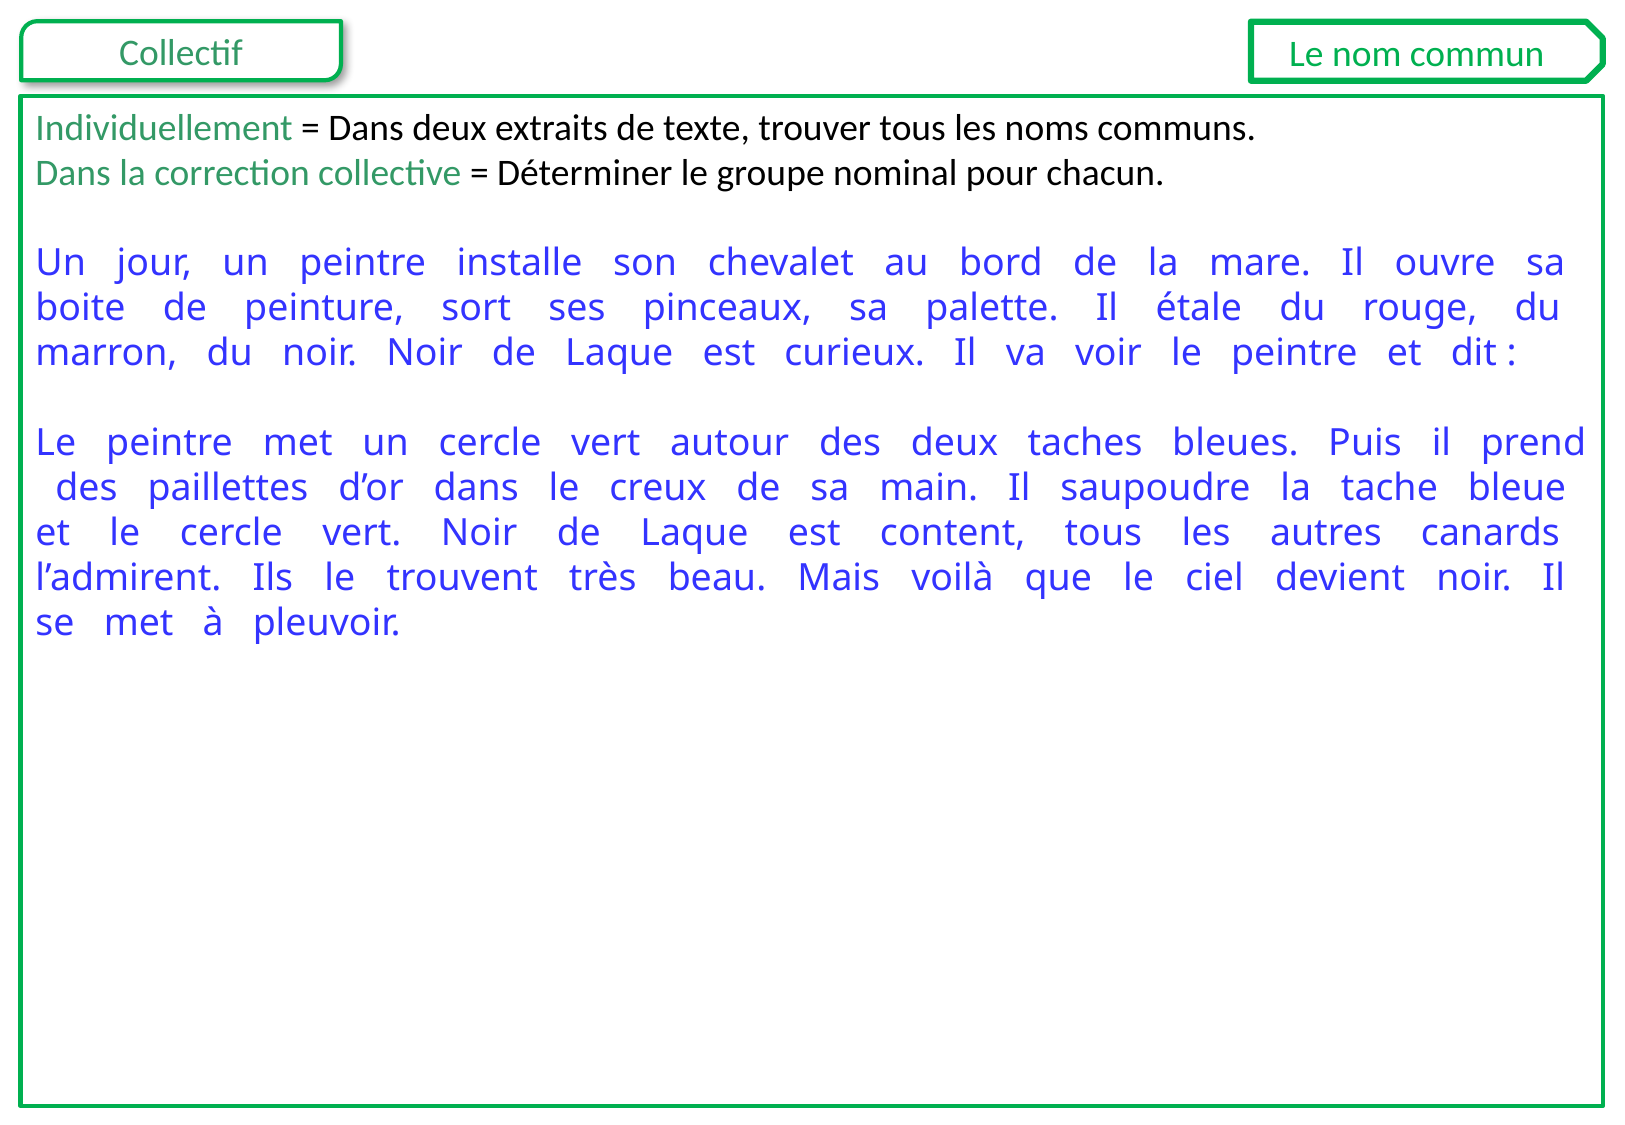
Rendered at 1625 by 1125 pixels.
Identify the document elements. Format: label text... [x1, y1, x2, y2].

list Le nom commun [1250, 21, 1584, 81]
list Individuellement = Dans deux extraits de texte, trouver tous les noms communs. Dans la correction collective = Déterminer le groupe nominal pour chacun. Un jour, un peintre installe son chevalet au bord de la mare. Il ouvre sa boite de peinture, sort ses pinceaux, sa palette. Il étale du rouge, du marron, du noir. Noir de Laque est curieux. Il va voir le peintre et dit : Le peintre met un cercle vert autour des deux taches bleues. Puis il prend des paillettes d’or dans le creux de sa main. Il saupoudre la tache bleue et le cercle vert. Noir de Laque est content, tous les autres canards l’admirent. Ils le trouvent très beau. Mais voilà que le ciel devient noir. Il se met à pleuvoir. [18, 94, 1605, 1108]
